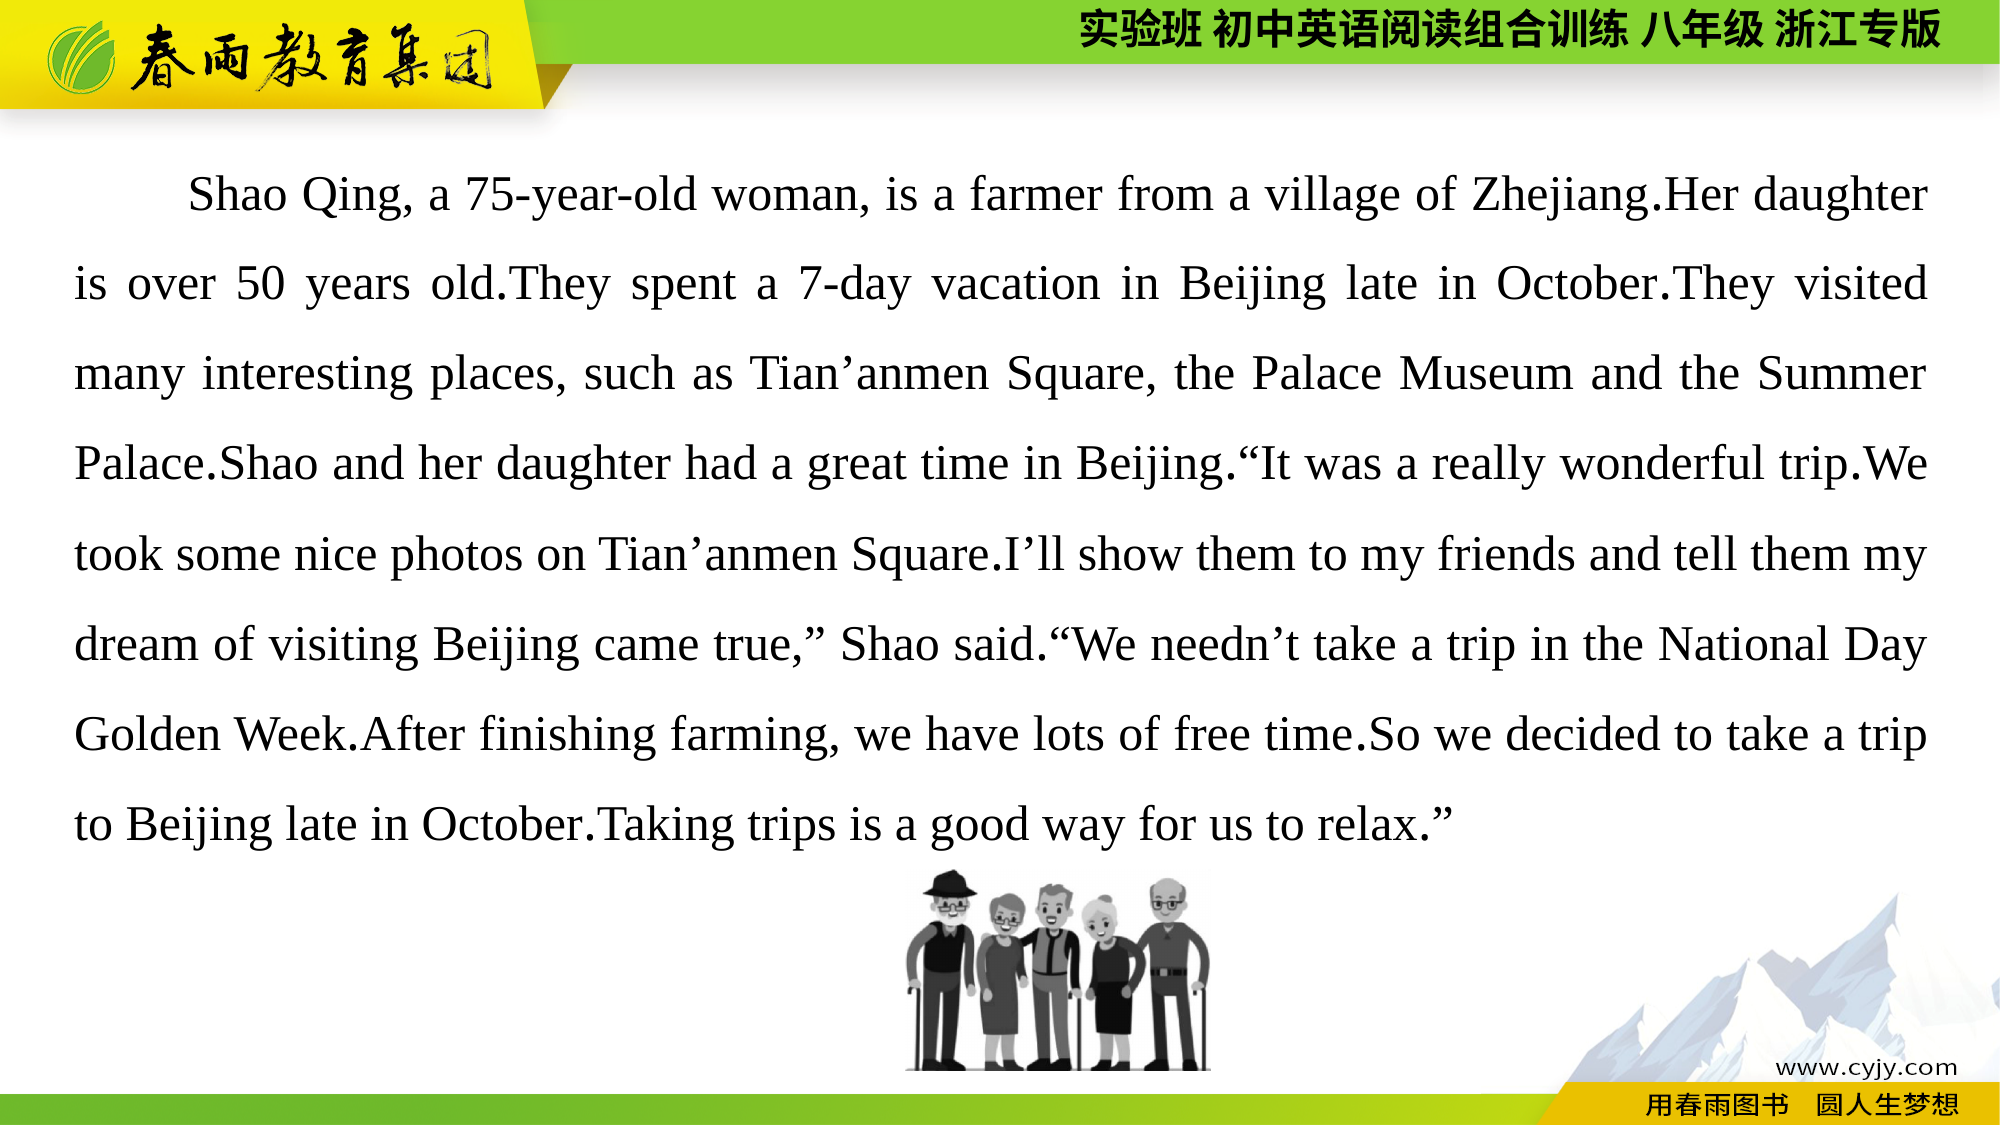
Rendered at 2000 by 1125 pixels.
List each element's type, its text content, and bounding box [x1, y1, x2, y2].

picture [0, 0, 2000, 1125]
list Shao Qing, a 75-year-old woman, is a farmer from a village of Zhejiang.Her daughter is over 50 years old.They spent a 7-day vacation in Beijing late in October.They visited many interesting places, such as Tian’anmen Square, the Palace Museum and the Summer Palace.Shao and her daughter had a great time in Beijing.“It was a really wonderful trip.We took some nice photos on Tian’anmen Square.I’ll show them to my friends and tell them my dream of visiting Beijing came true,” Shao said.“We needn’t take a trip in the National Day Golden Week.After finishing farming, we have lots of free time.So we decided to take a trip to Beijing late in October.Taking trips is a good way for us to relax.” [59, 122, 1944, 854]
